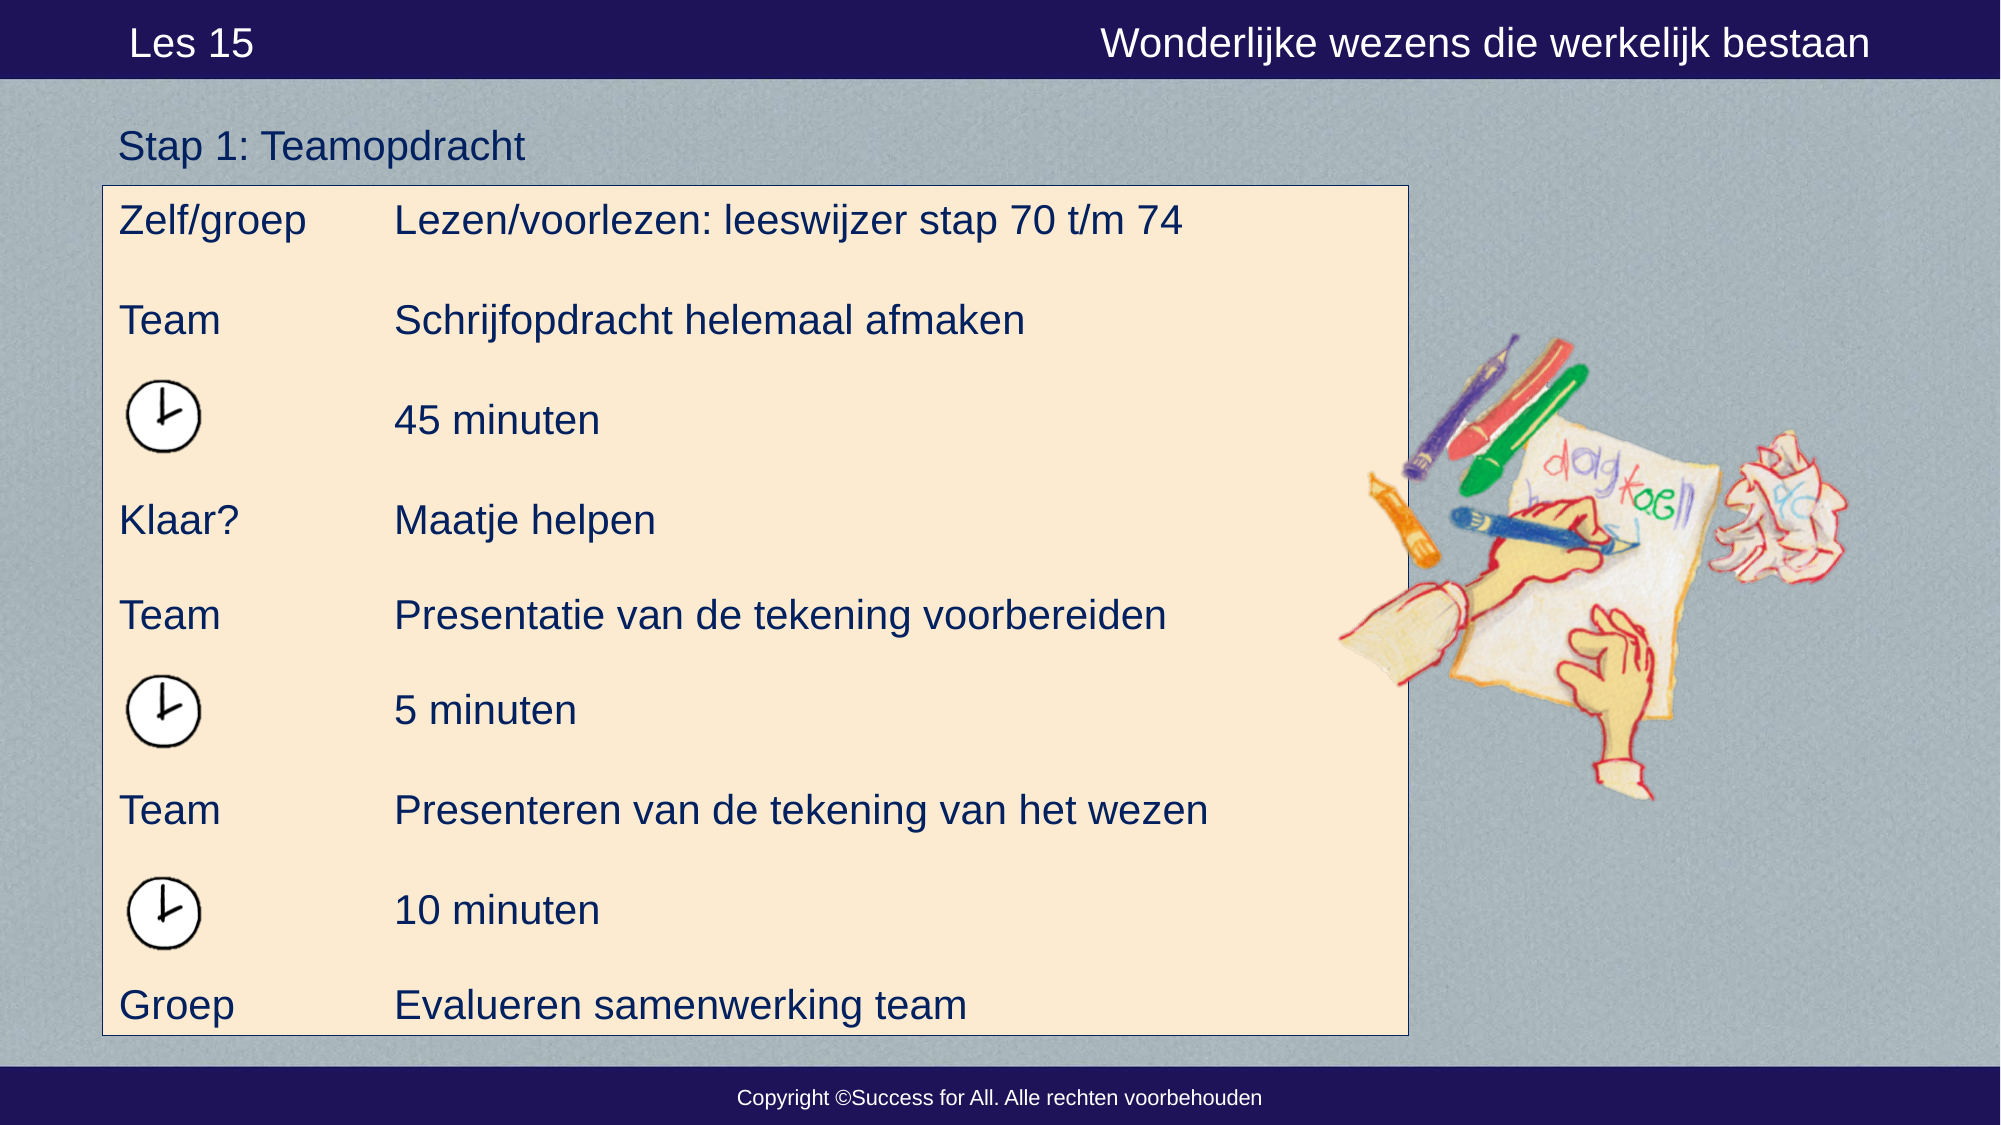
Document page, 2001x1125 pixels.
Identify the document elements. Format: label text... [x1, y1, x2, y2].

text_box Copyright ©Success for All. Alle rechten voorbehouden [0, 1076, 2000, 1125]
text_box Les 15 [114, 8, 354, 73]
text_box Zelf/groep Lezen/voorlezen: leeswijzer stap 70 t/m 74 Team Schrijfopdracht helemaal afmaken 45 minuten Klaar? Maatje helpen Team Presentatie van de tekening voorbereiden 5 minuten Team Presenteren van de tekening van het wezen 10 minuten Groep Evalueren samenwerking team [102, 185, 1409, 1036]
text_box Wonderlijke wezens die werkelijk bestaan [999, 8, 1886, 73]
picture [0, 0, 2001, 1125]
text_box Stap 1: Teamopdracht [102, 111, 896, 177]
